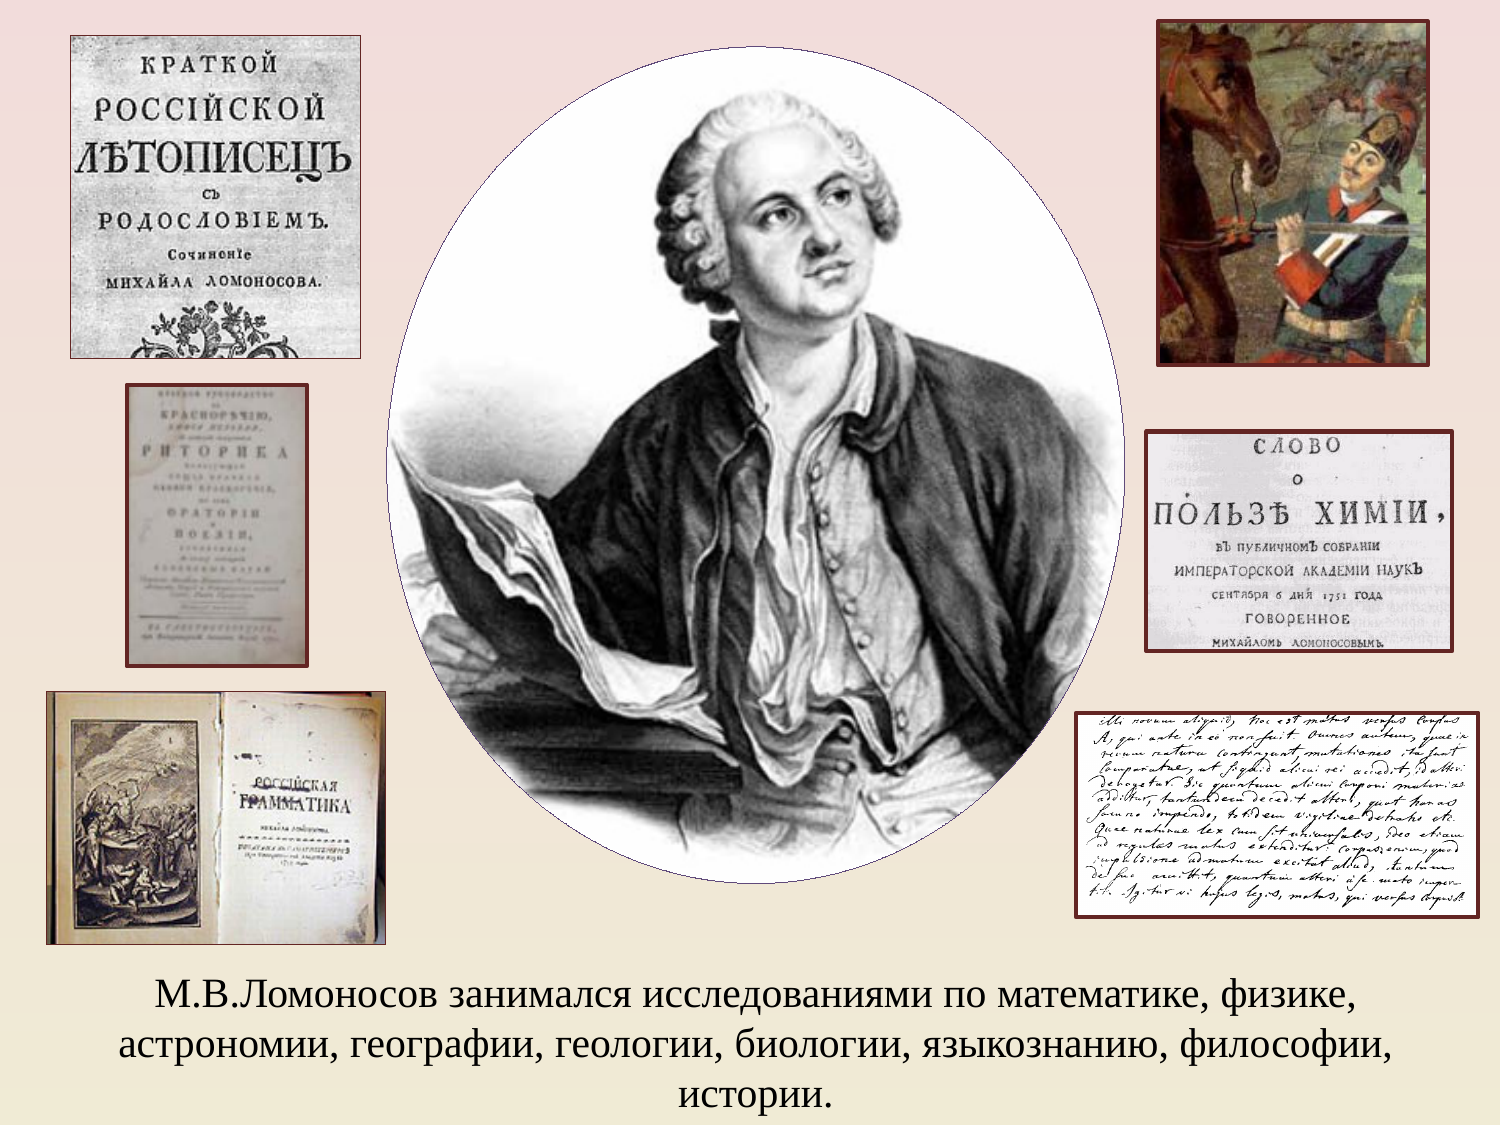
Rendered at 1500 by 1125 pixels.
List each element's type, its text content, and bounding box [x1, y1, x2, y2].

picture [1148, 433, 1451, 650]
picture [70, 34, 362, 359]
picture [1159, 23, 1426, 364]
text_box М.В.Ломоносов занимался исследованиями по математике, физике, астрономии, географии, геологии, биологии, языкознанию, философии, истории. [58, 958, 1453, 1124]
picture [46, 46, 1477, 945]
picture [128, 386, 305, 665]
